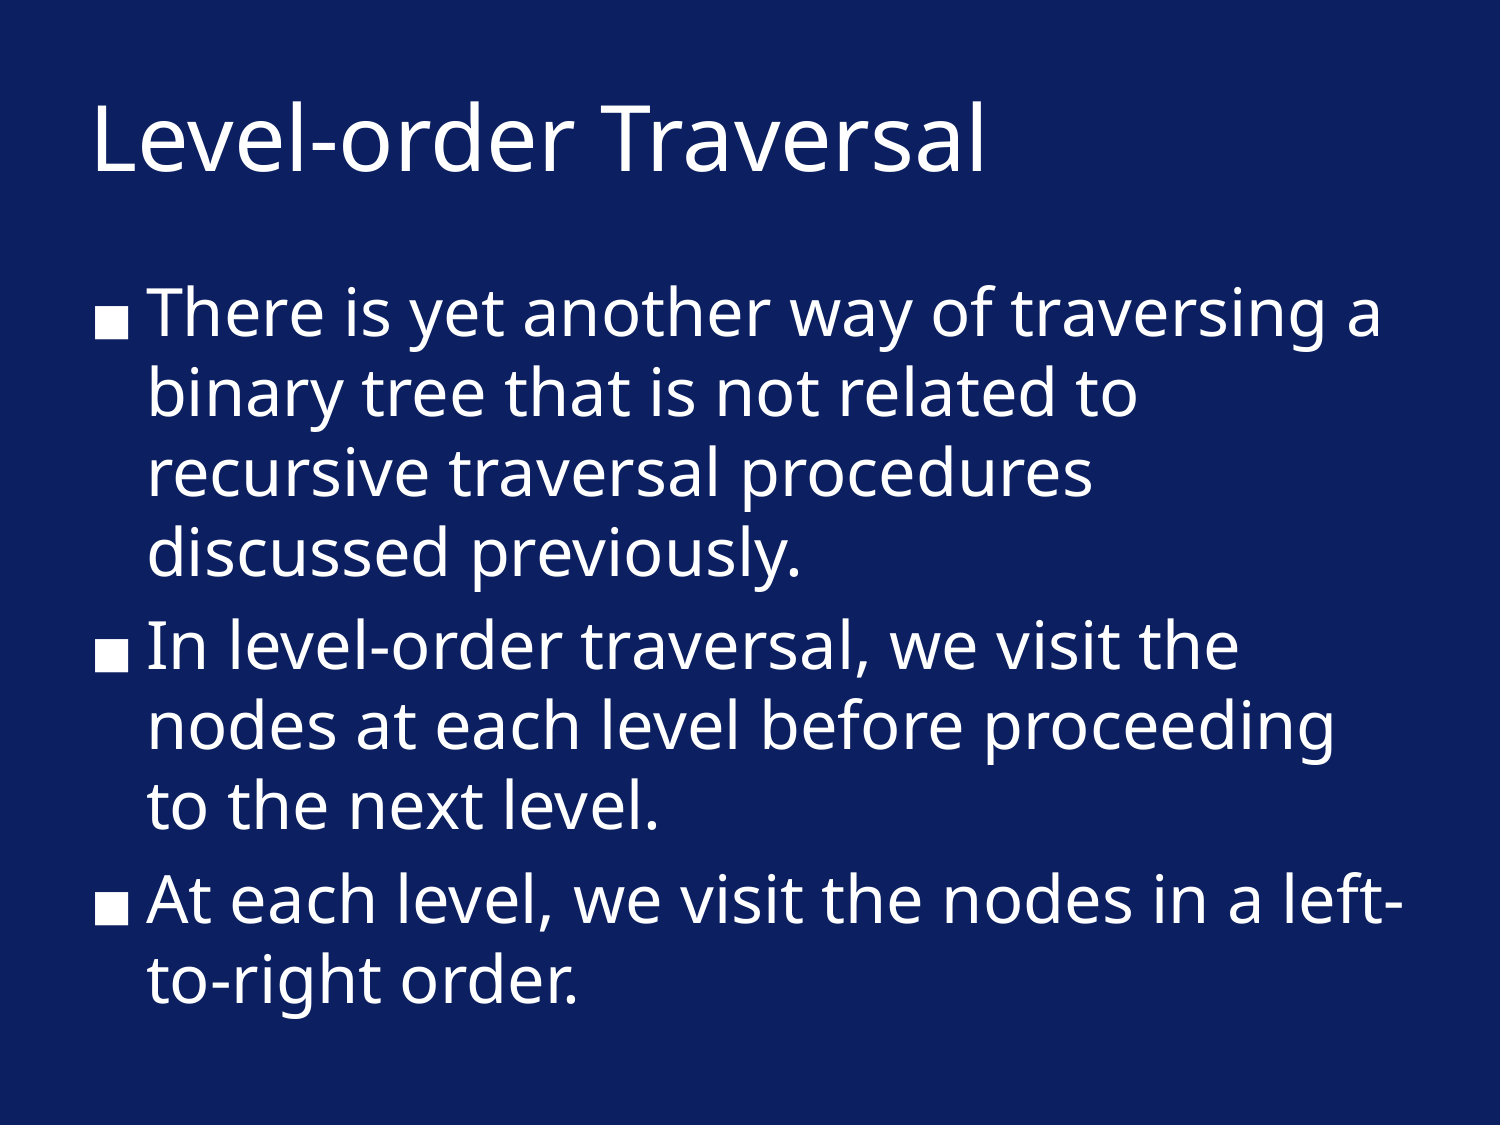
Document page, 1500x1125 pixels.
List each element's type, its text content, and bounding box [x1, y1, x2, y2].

list There is yet another way of traversing a binary tree that is not related to recursive traversal procedures discussed previously. In level-order traversal, we visit the nodes at each level before proceeding to the next level. At each level, we visit the nodes in a left-to-right order. [74, 262, 1425, 1038]
title Level-order Traversal [74, 59, 1425, 210]
